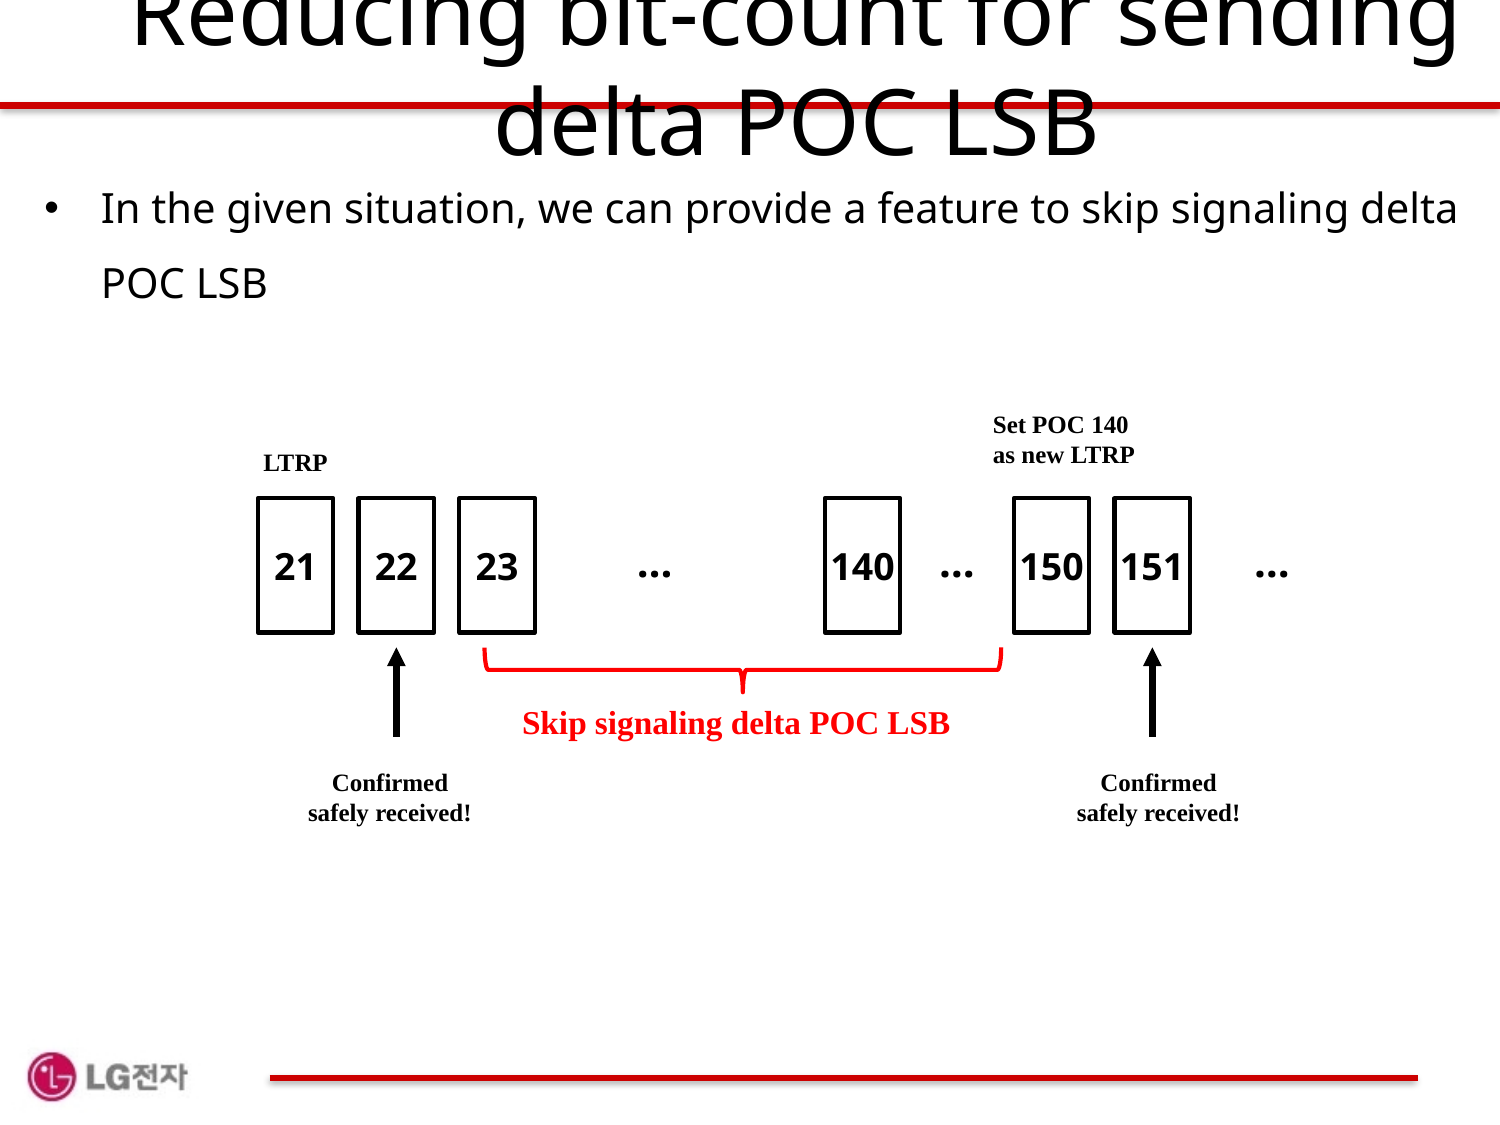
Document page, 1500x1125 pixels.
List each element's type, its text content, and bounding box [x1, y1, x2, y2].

list In the given situation, we can provide a feature to skip signaling delta POC LSB [29, 148, 1500, 315]
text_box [194, 408, 1329, 882]
picture [0, 1037, 249, 1125]
title Reducing bit-count for sending delta POC LSB [93, 32, 1500, 94]
